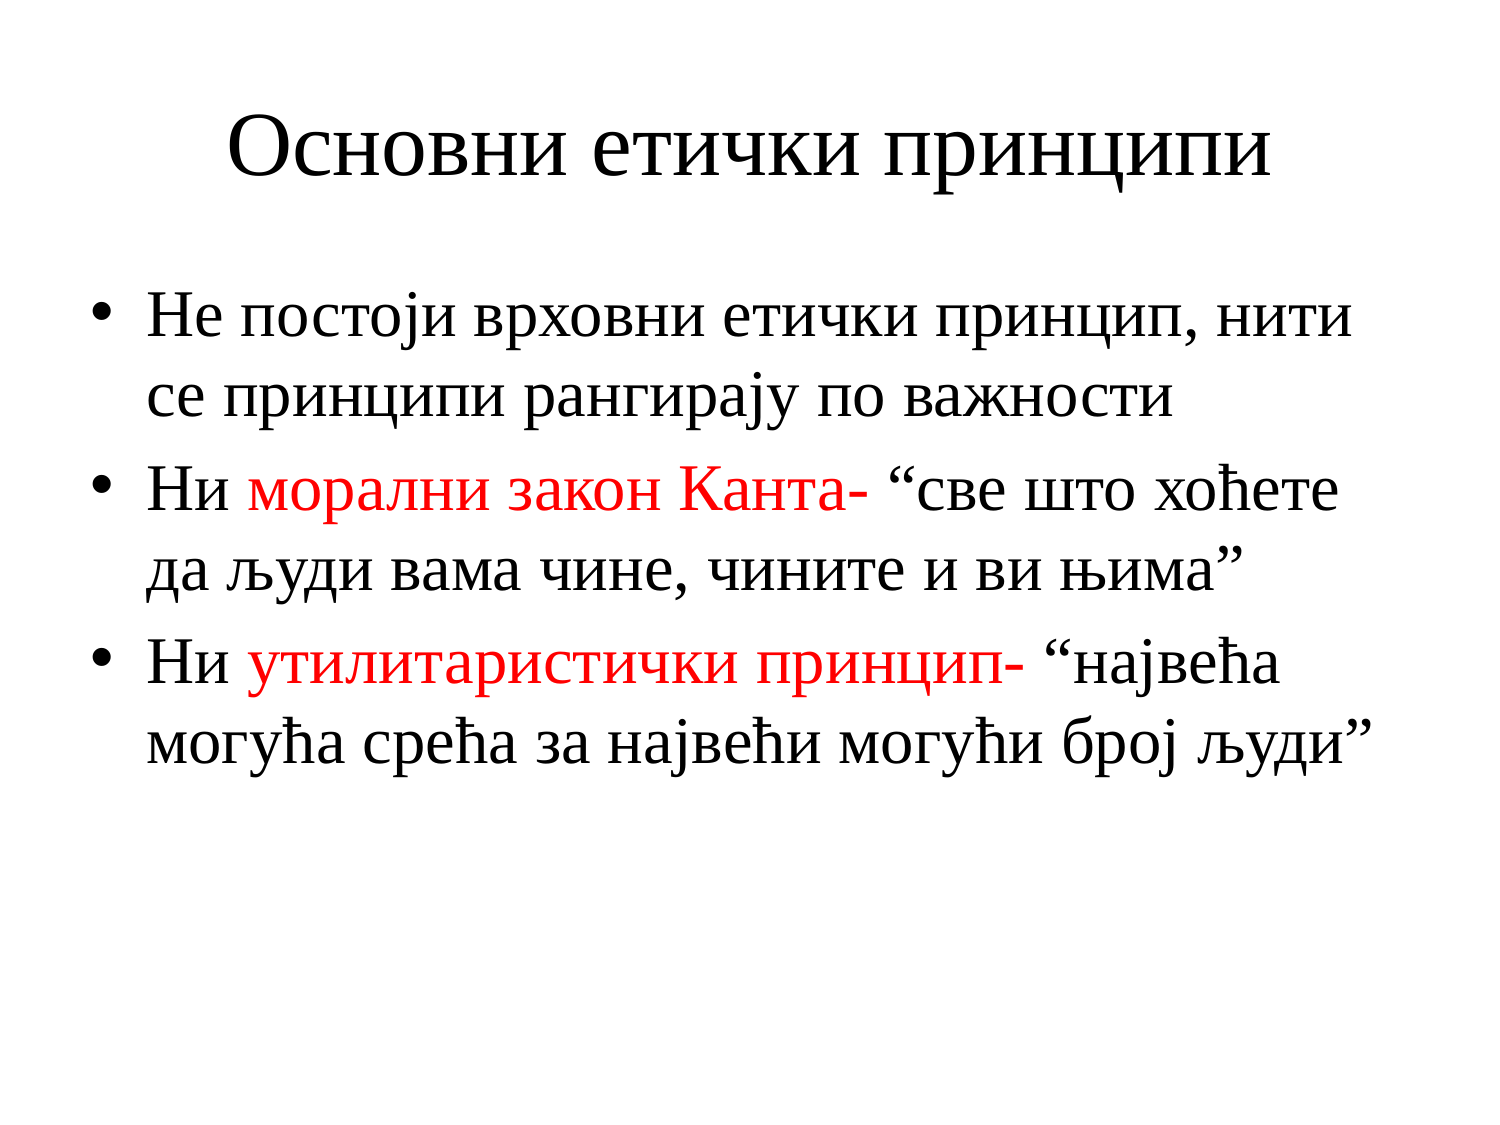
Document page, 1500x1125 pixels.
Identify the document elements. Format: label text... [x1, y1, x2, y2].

list Не постоји врховни етички принцип, нити се принципи рангирају по важности Ни морални закон Канта- “све што хоћете да људи вама чине, чините и ви њима” Ни утилитаристички принцип- “највећа могућа срећа за највећи могући број људи” [75, 262, 1425, 1005]
title Основни етички принципи [75, 45, 1425, 233]
